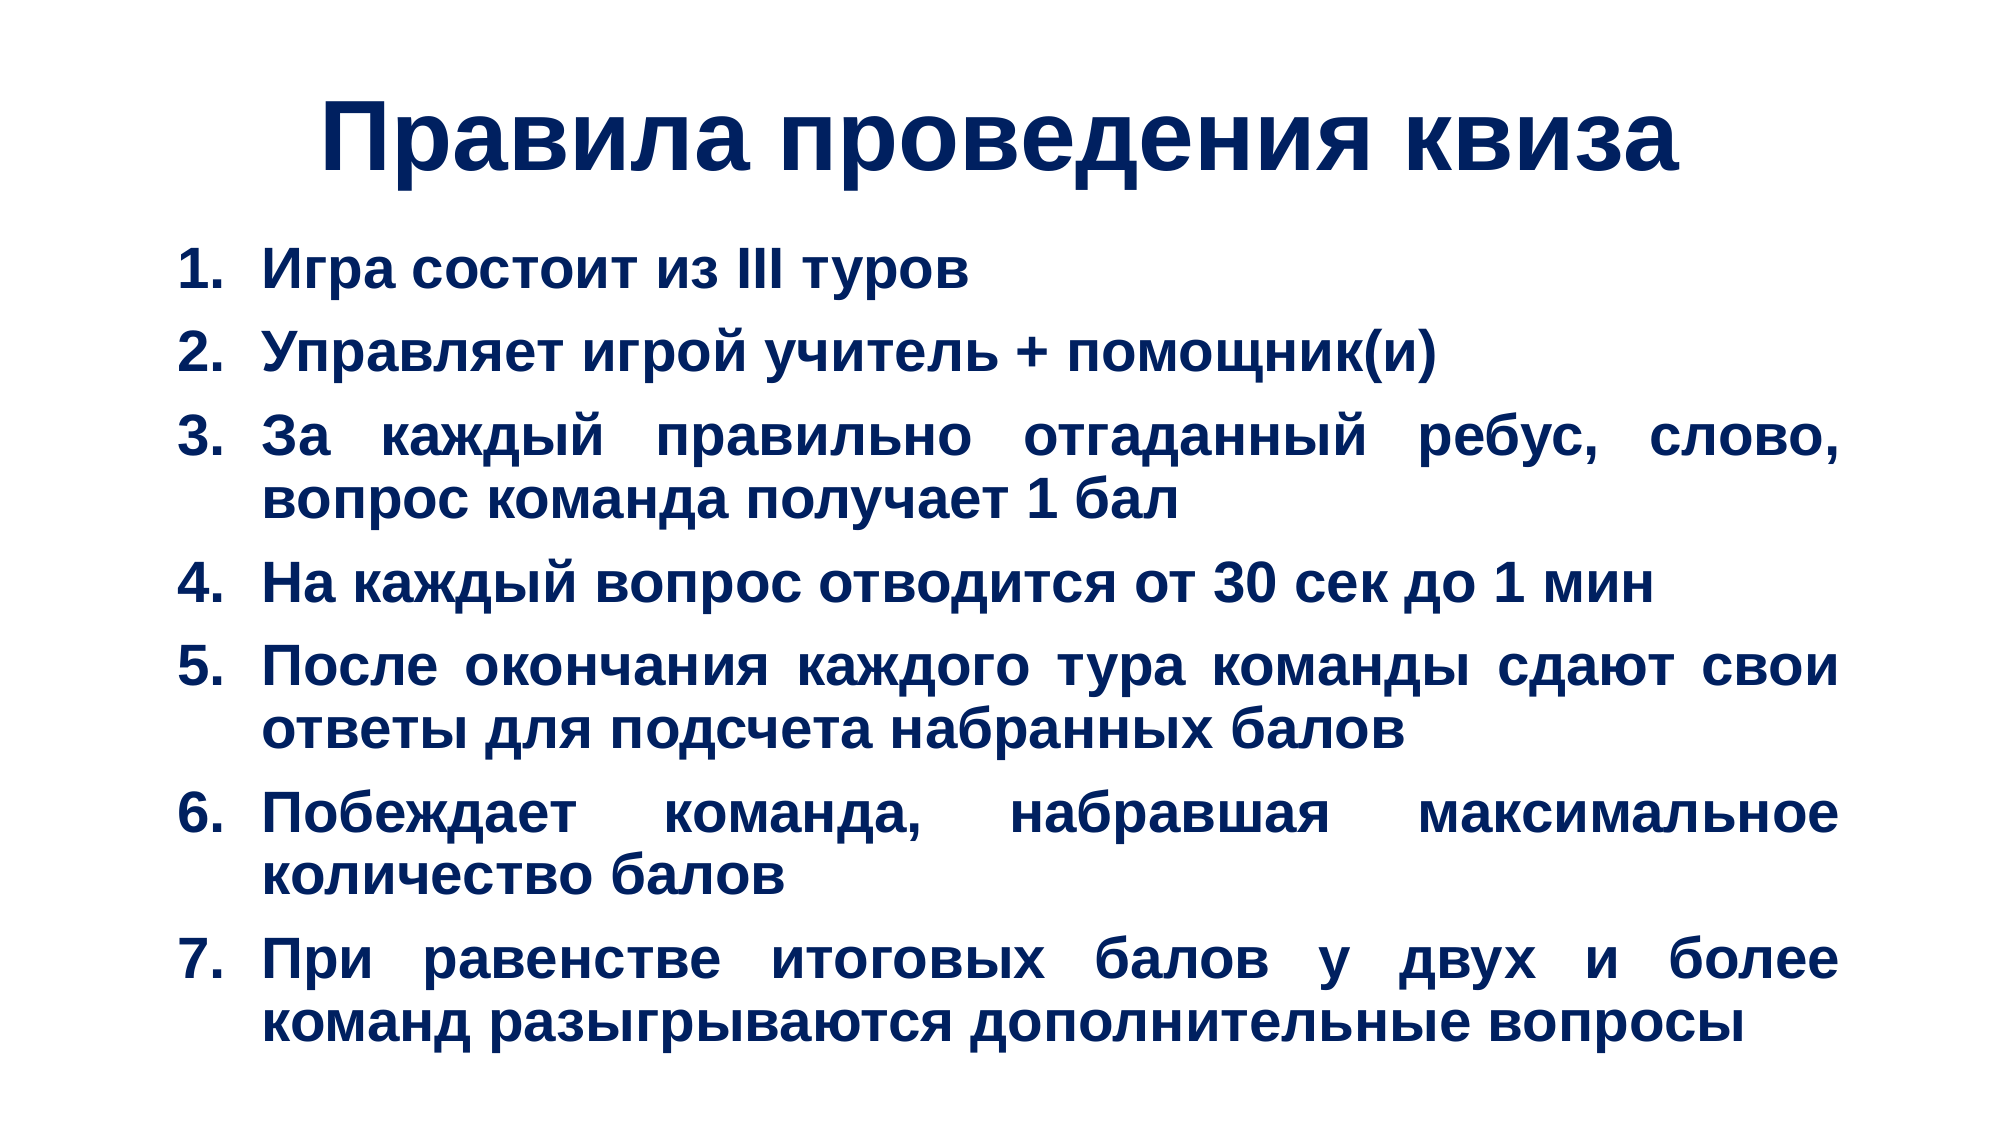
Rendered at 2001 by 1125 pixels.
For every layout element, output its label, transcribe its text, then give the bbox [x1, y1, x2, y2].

subtitle Игра состоит из III туров Управляет игрой учитель + помощник(и) За каждый правильно отгаданный ребус, слово, вопрос команда получает 1 бал На каждый вопрос отводится от 30 сек до 1 мин После окончания каждого тура команды сдают свои ответы для подсчета набранных балов Побеждает команда, набравшая максимальное количество балов При равенстве итоговых балов у двух и более команд разыгрываются дополнительные вопросы [162, 230, 1856, 1105]
title Правила проведения квиза [249, 54, 1750, 200]
